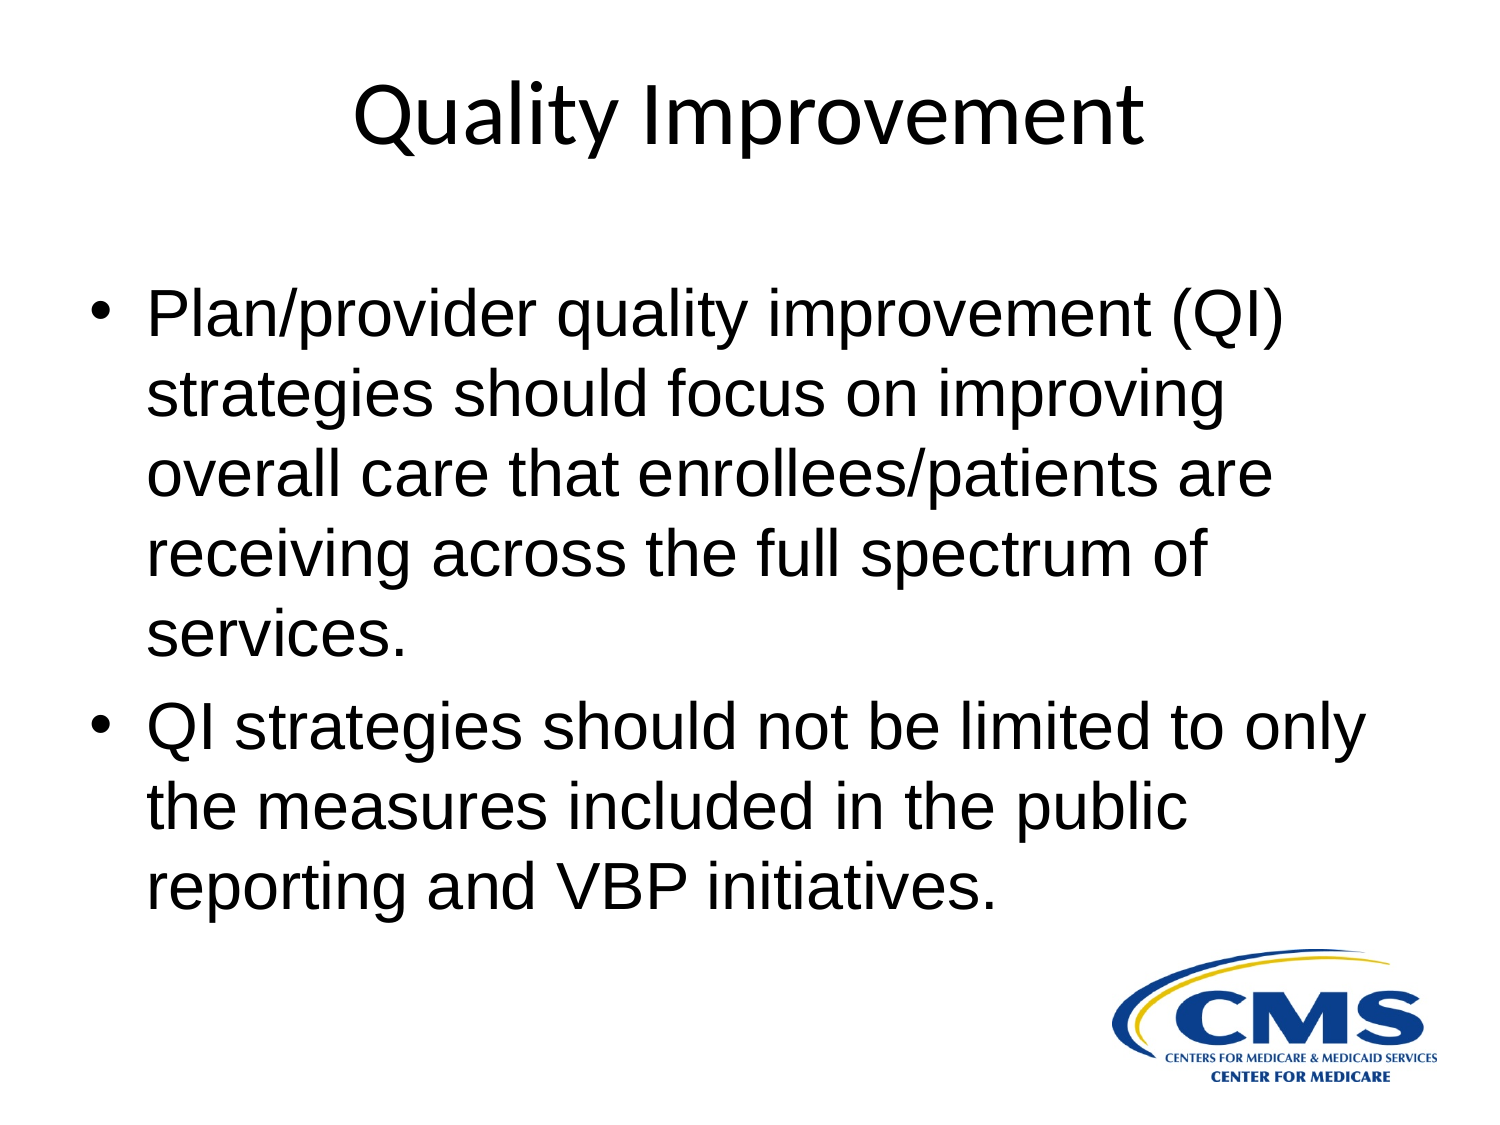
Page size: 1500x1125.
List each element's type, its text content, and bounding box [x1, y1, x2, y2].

text_box Plan/provider quality improvement (QI) strategies should focus on improving overall care that enrollees/patients are receiving across the full spectrum of services. QI strategies should not be limited to only the measures included in the public reporting and VBP initiatives. [74, 262, 1425, 1005]
picture [1112, 949, 1437, 1082]
text_box Quality Improvement [74, 45, 1425, 233]
